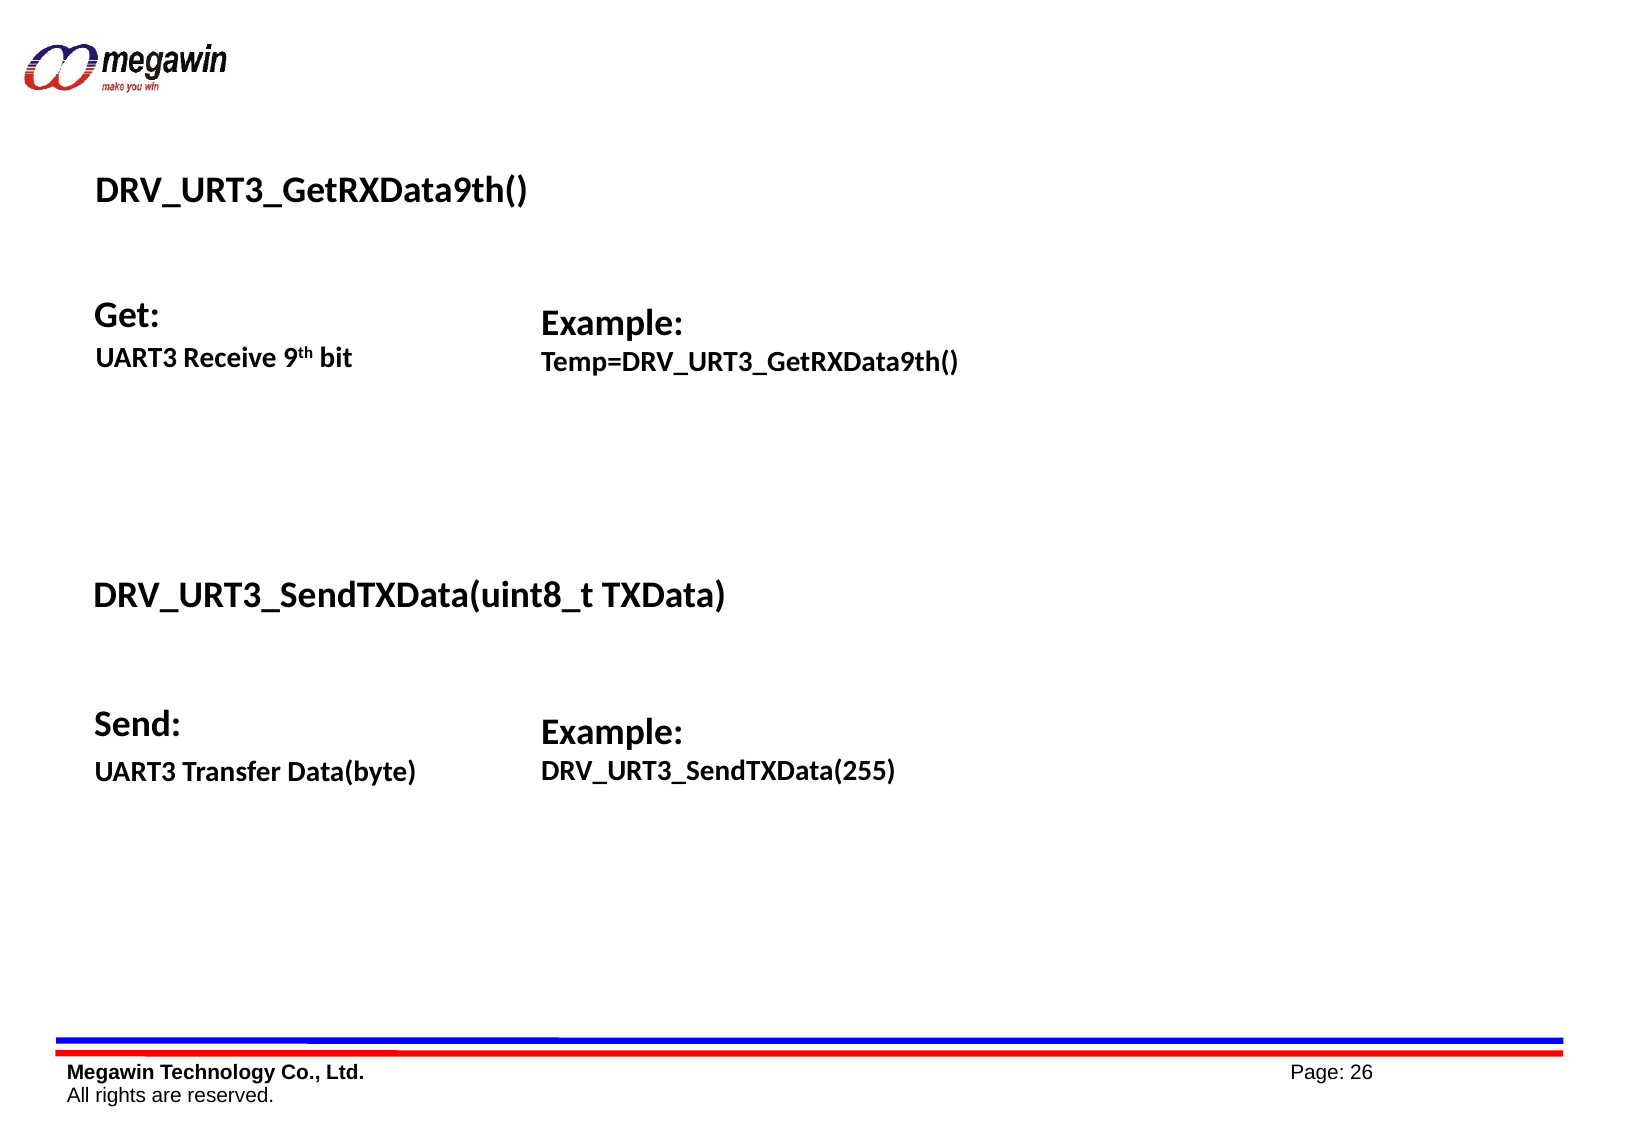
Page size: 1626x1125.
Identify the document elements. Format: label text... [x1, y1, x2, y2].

text_box Get: [79, 282, 175, 343]
text_box Example: DRV_URT3_SendTXData(255) [526, 699, 948, 794]
text_box DRV_URT3_GetRXData9th() [80, 157, 544, 217]
text_box Send: [79, 692, 197, 744]
text_box DRV_URT3_SendTXData(uint8_t TXData) [78, 562, 761, 623]
text_box Example: Temp=DRV_URT3_GetRXData9th() [526, 290, 996, 421]
picture [19, 37, 231, 97]
text_box UART3 Receive 9th bit [80, 330, 368, 381]
text_box UART3 Transfer Data(byte) [79, 744, 432, 795]
